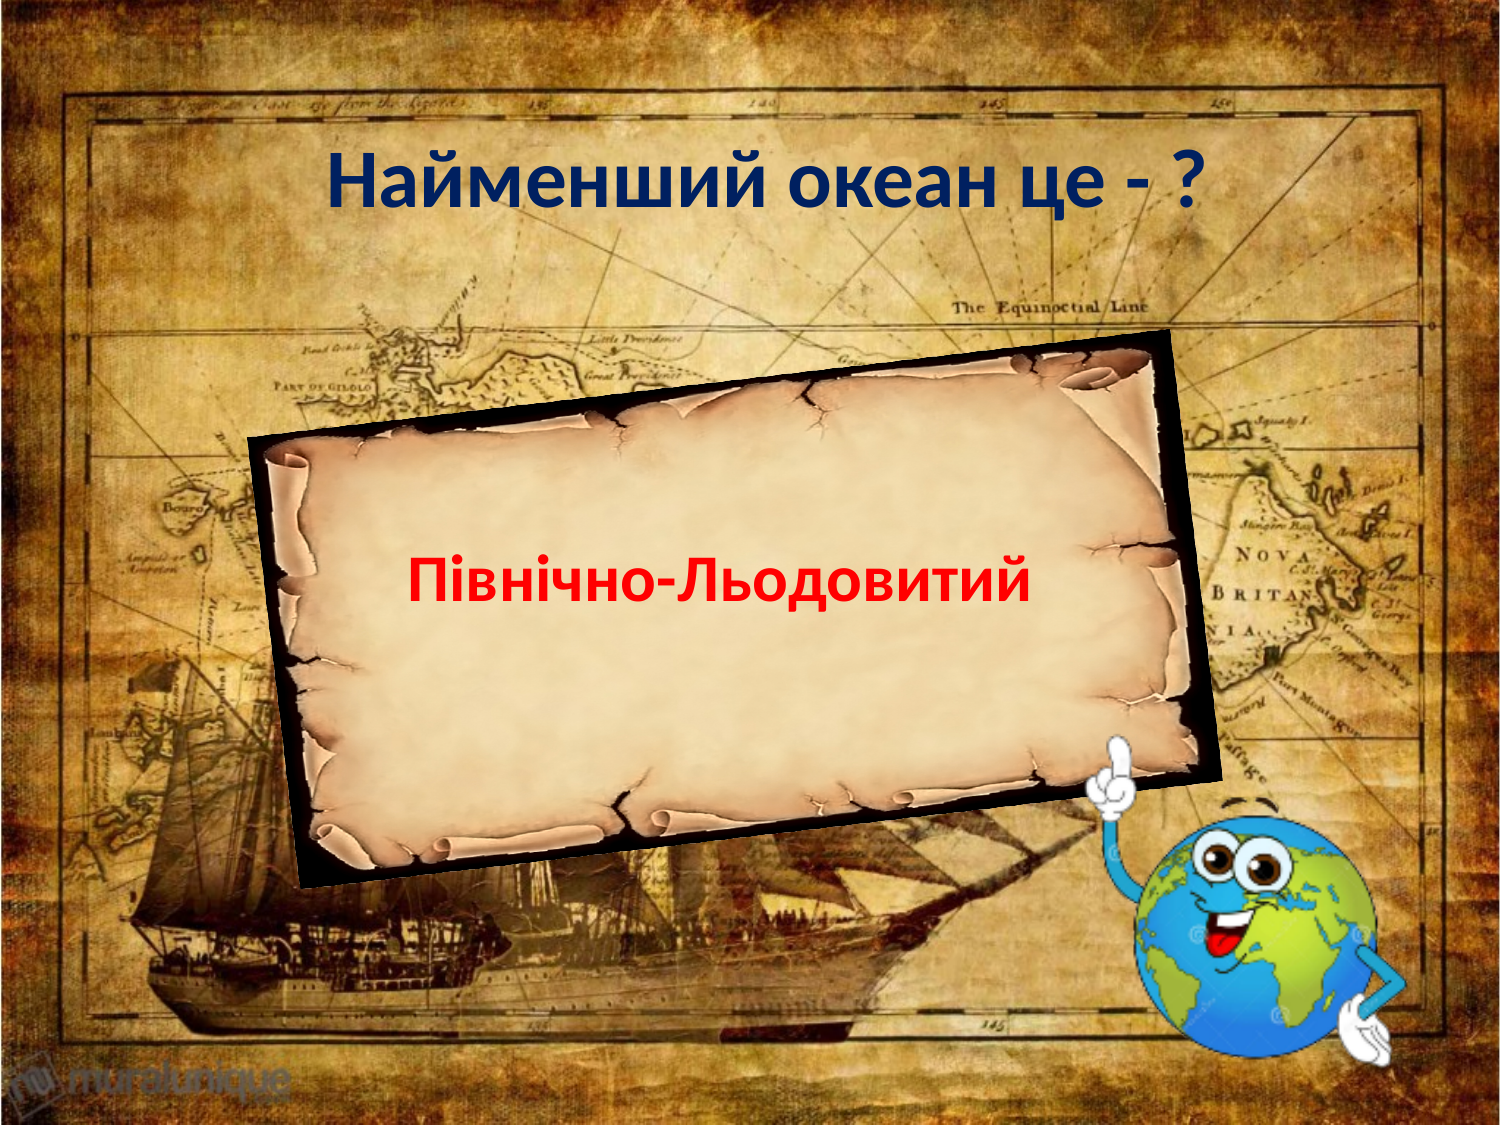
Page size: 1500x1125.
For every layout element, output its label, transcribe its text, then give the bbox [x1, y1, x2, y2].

text_box Найменший океан це - ? [35, 117, 1500, 232]
picture [0, 0, 1500, 1125]
